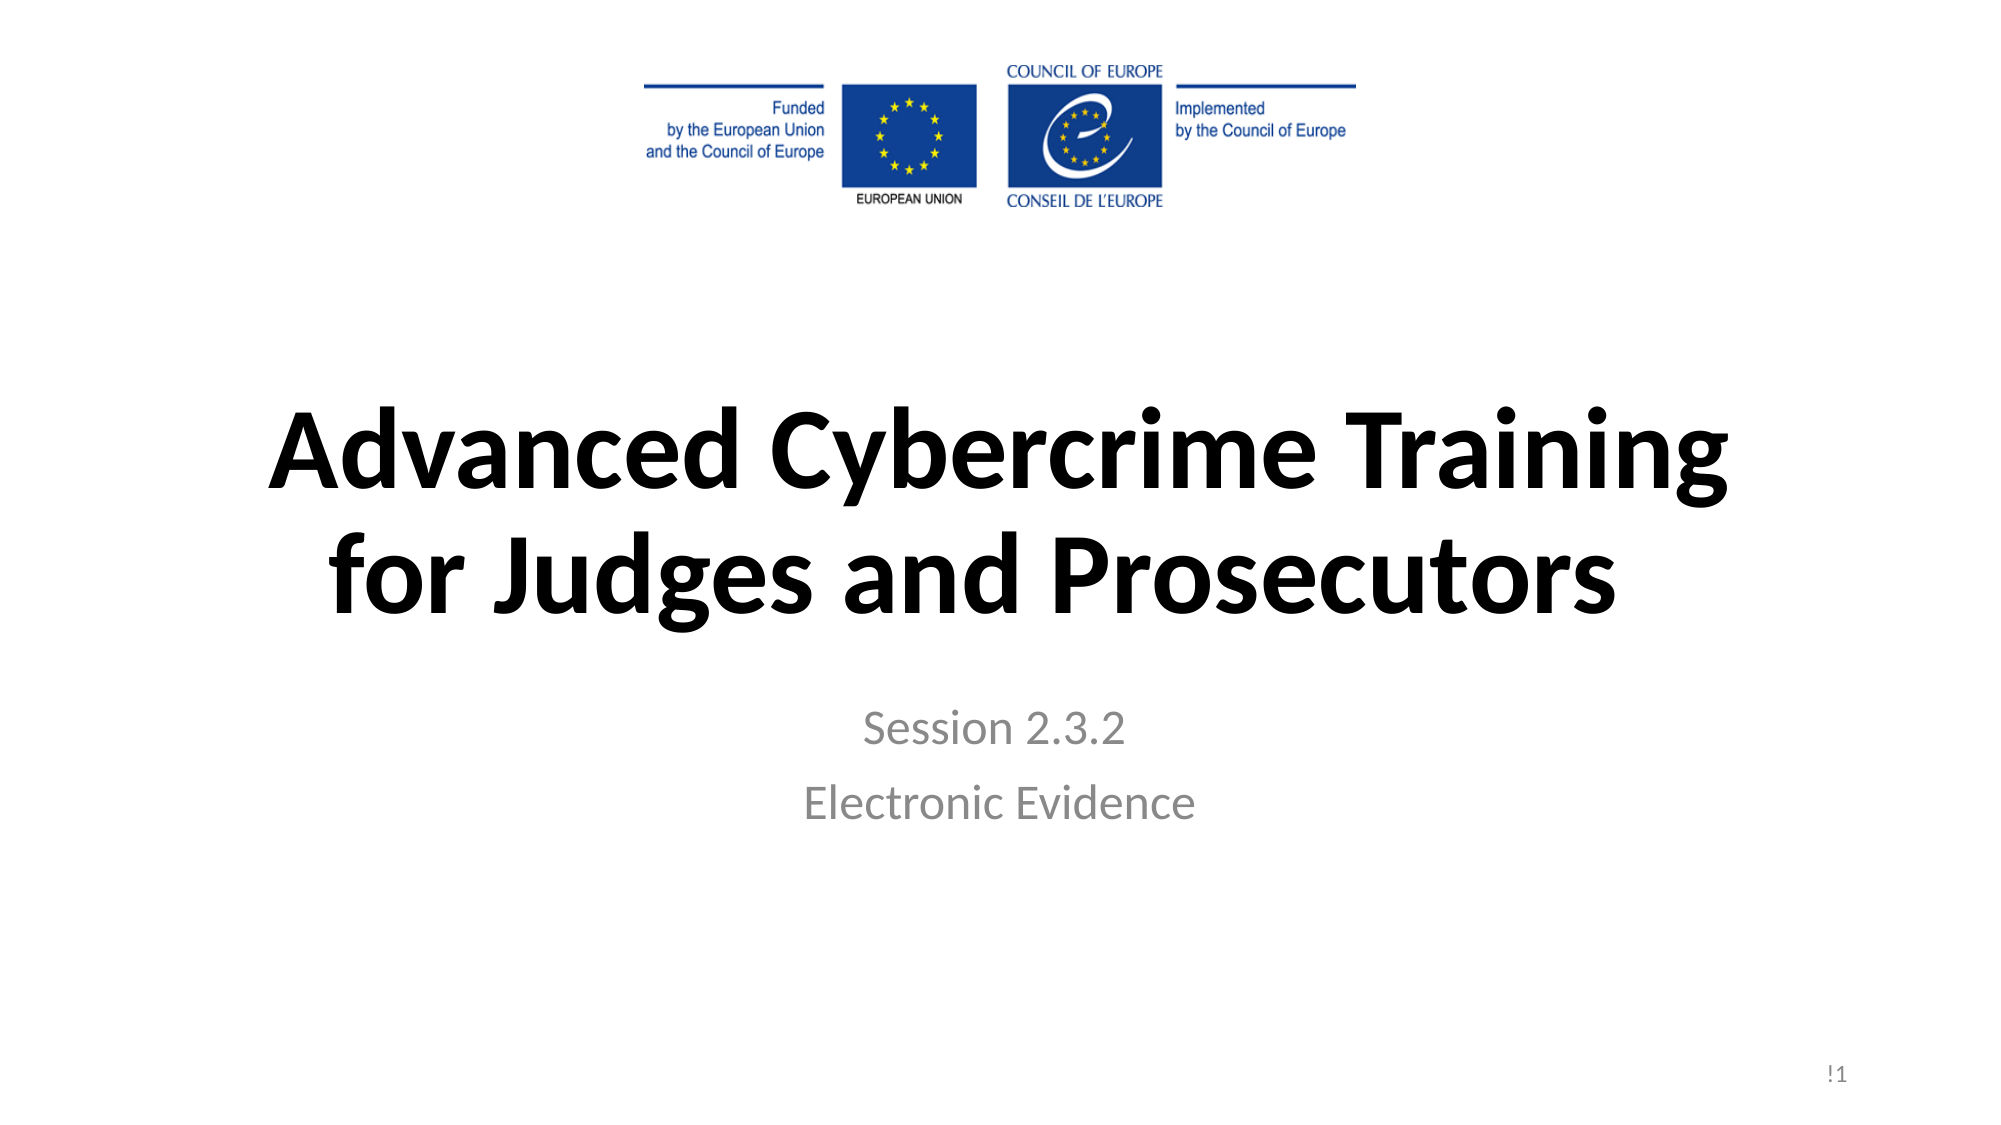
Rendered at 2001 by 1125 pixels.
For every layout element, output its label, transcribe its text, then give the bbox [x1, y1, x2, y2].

picture [644, 65, 1356, 207]
subtitle Session 2.3.2 Electronic Evidence [249, 694, 1750, 966]
slide_number !1 [1412, 1042, 1863, 1103]
title Advanced Cybercrime Training for Judges and Prosecutors [249, 254, 1750, 647]
